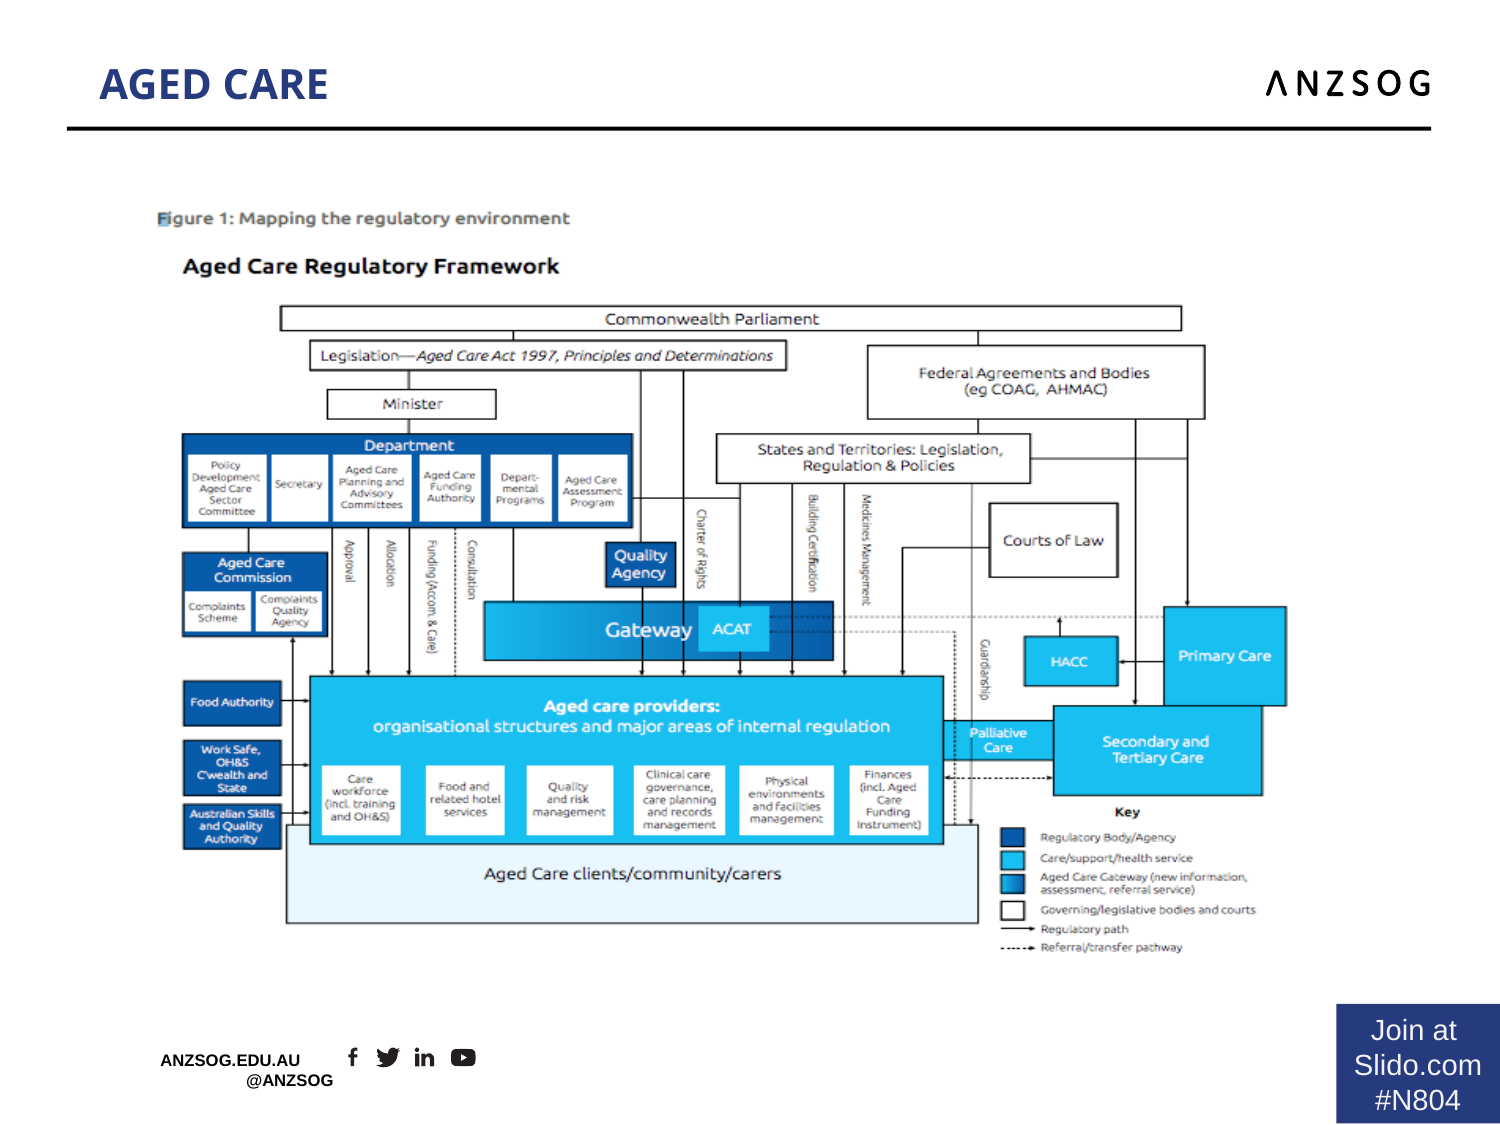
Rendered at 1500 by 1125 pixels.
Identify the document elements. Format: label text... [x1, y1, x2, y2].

text_box Join at Slido.com #N804 [1336, 1003, 1500, 1124]
title Aged care [84, 29, 1435, 117]
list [118, 176, 1373, 1027]
